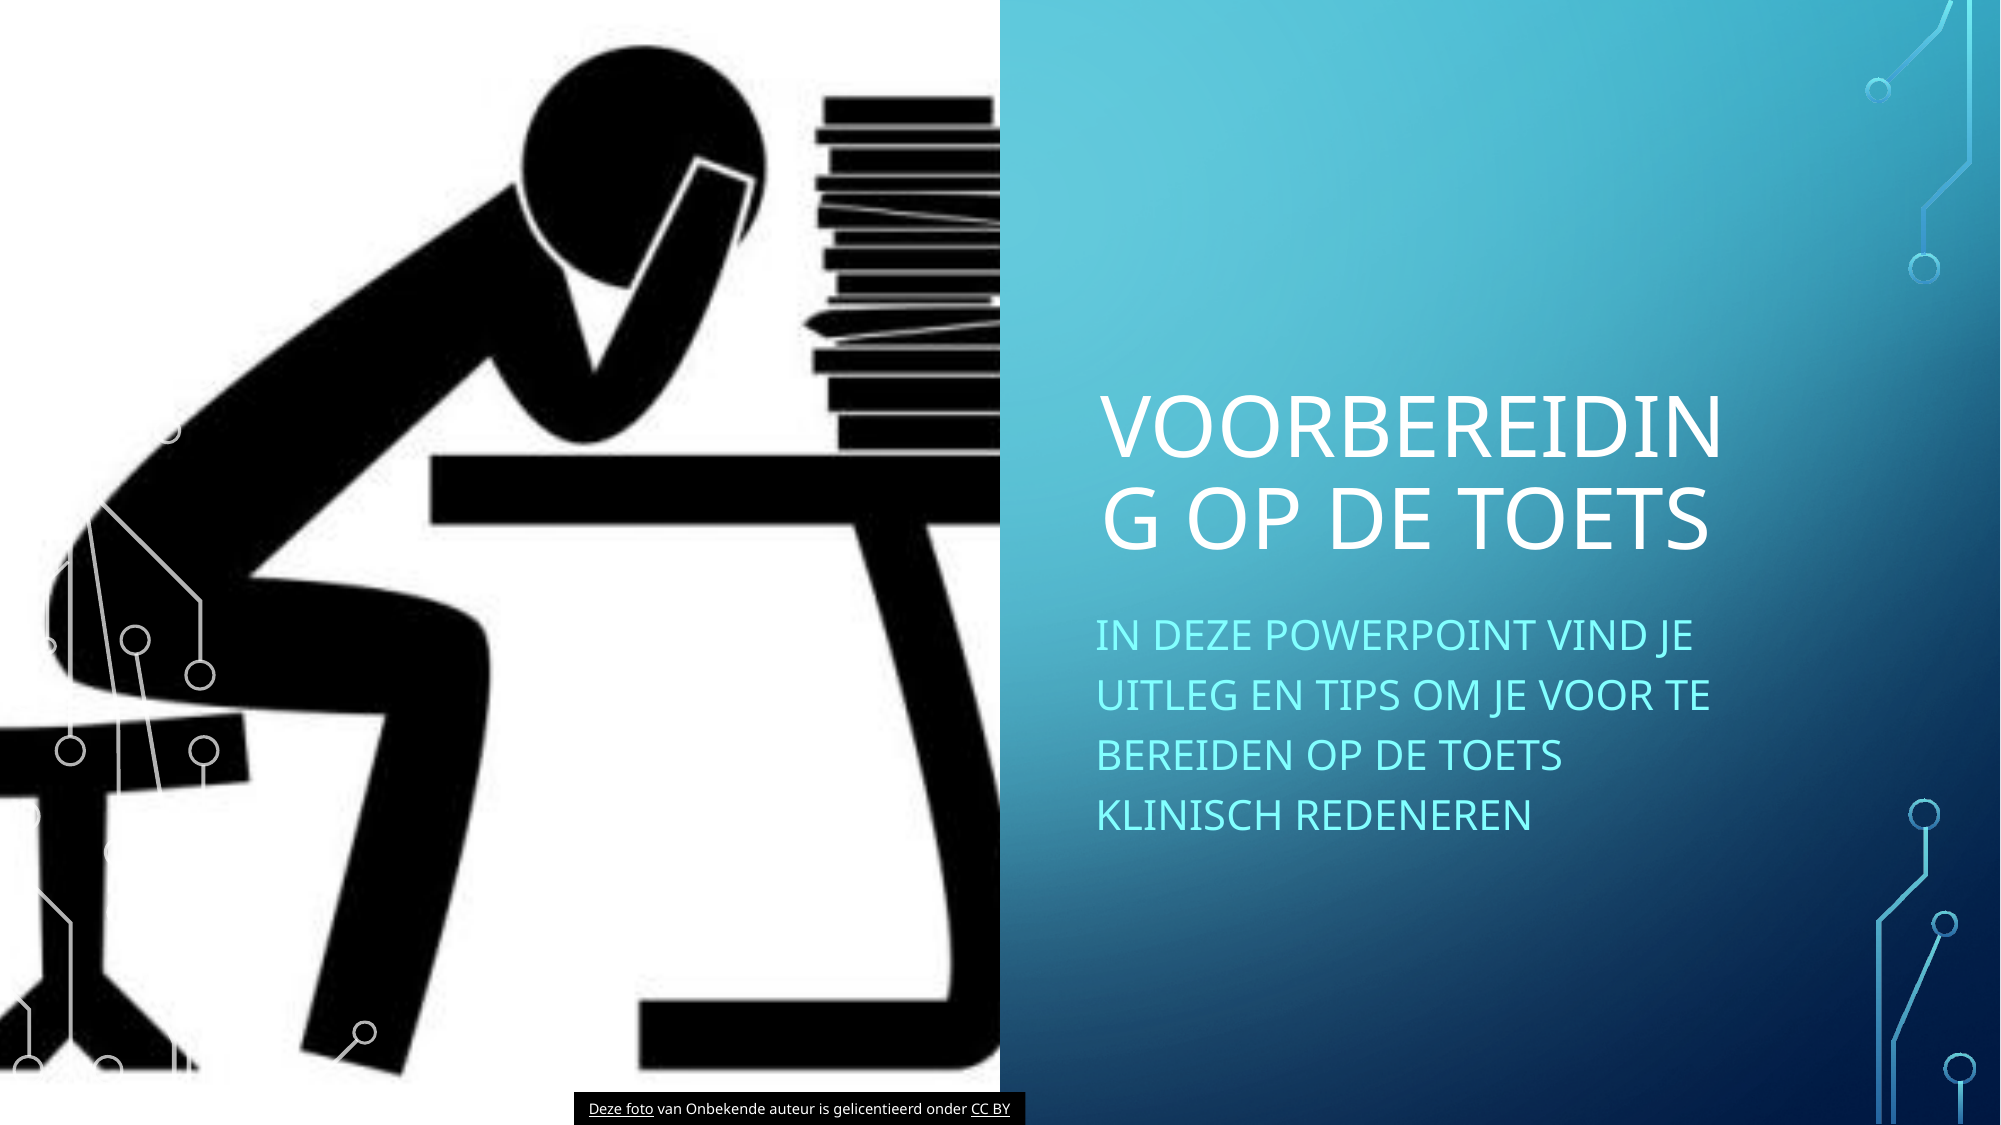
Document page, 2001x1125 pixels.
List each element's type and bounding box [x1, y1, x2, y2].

text_box [1001, 0, 2000, 1125]
text_box [0, 0, 379, 1125]
picture [379, 0, 1001, 1125]
text_box [1863, 0, 1976, 1124]
